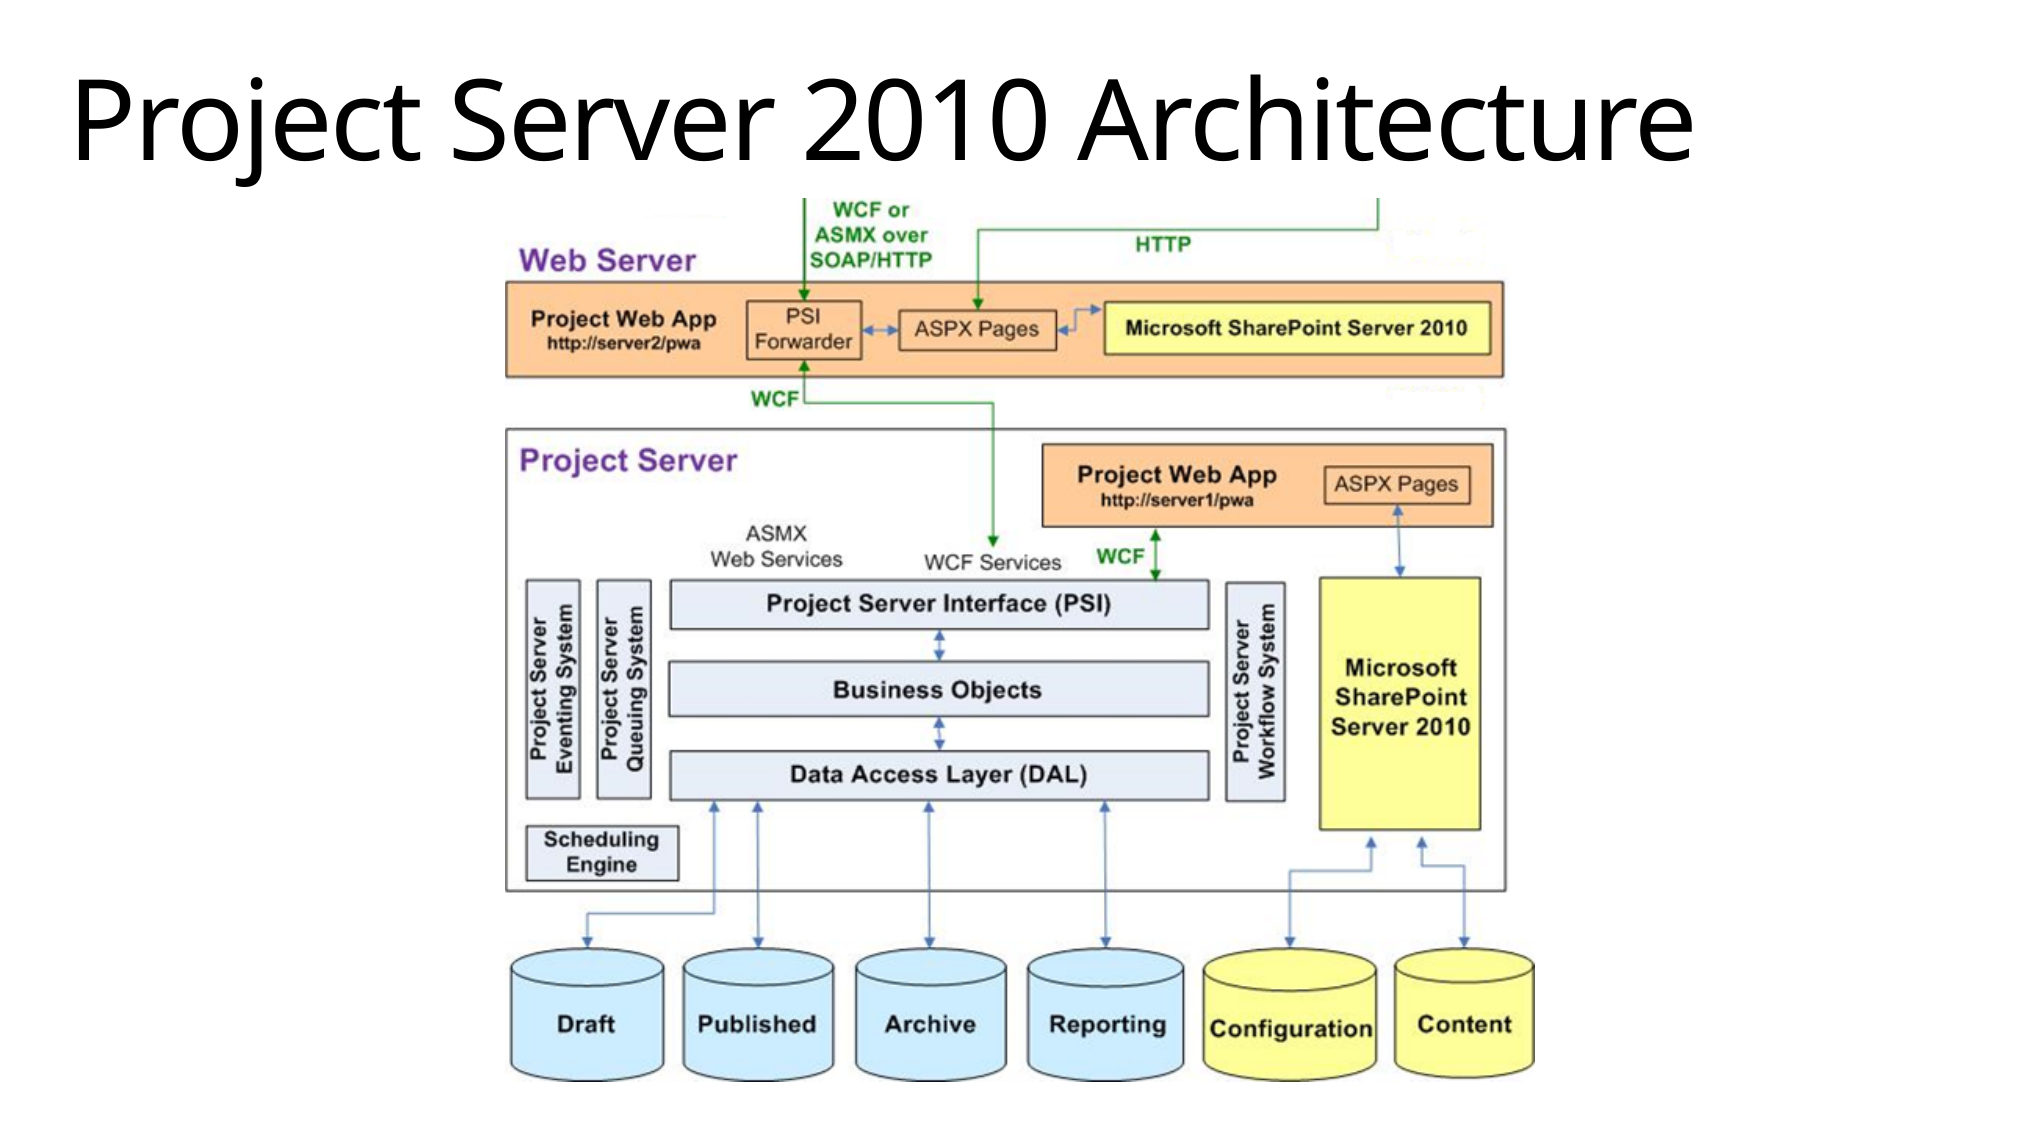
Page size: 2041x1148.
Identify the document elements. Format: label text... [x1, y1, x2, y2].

title Project Server 2010 Architecture [45, 48, 1996, 200]
picture [505, 198, 1535, 1082]
